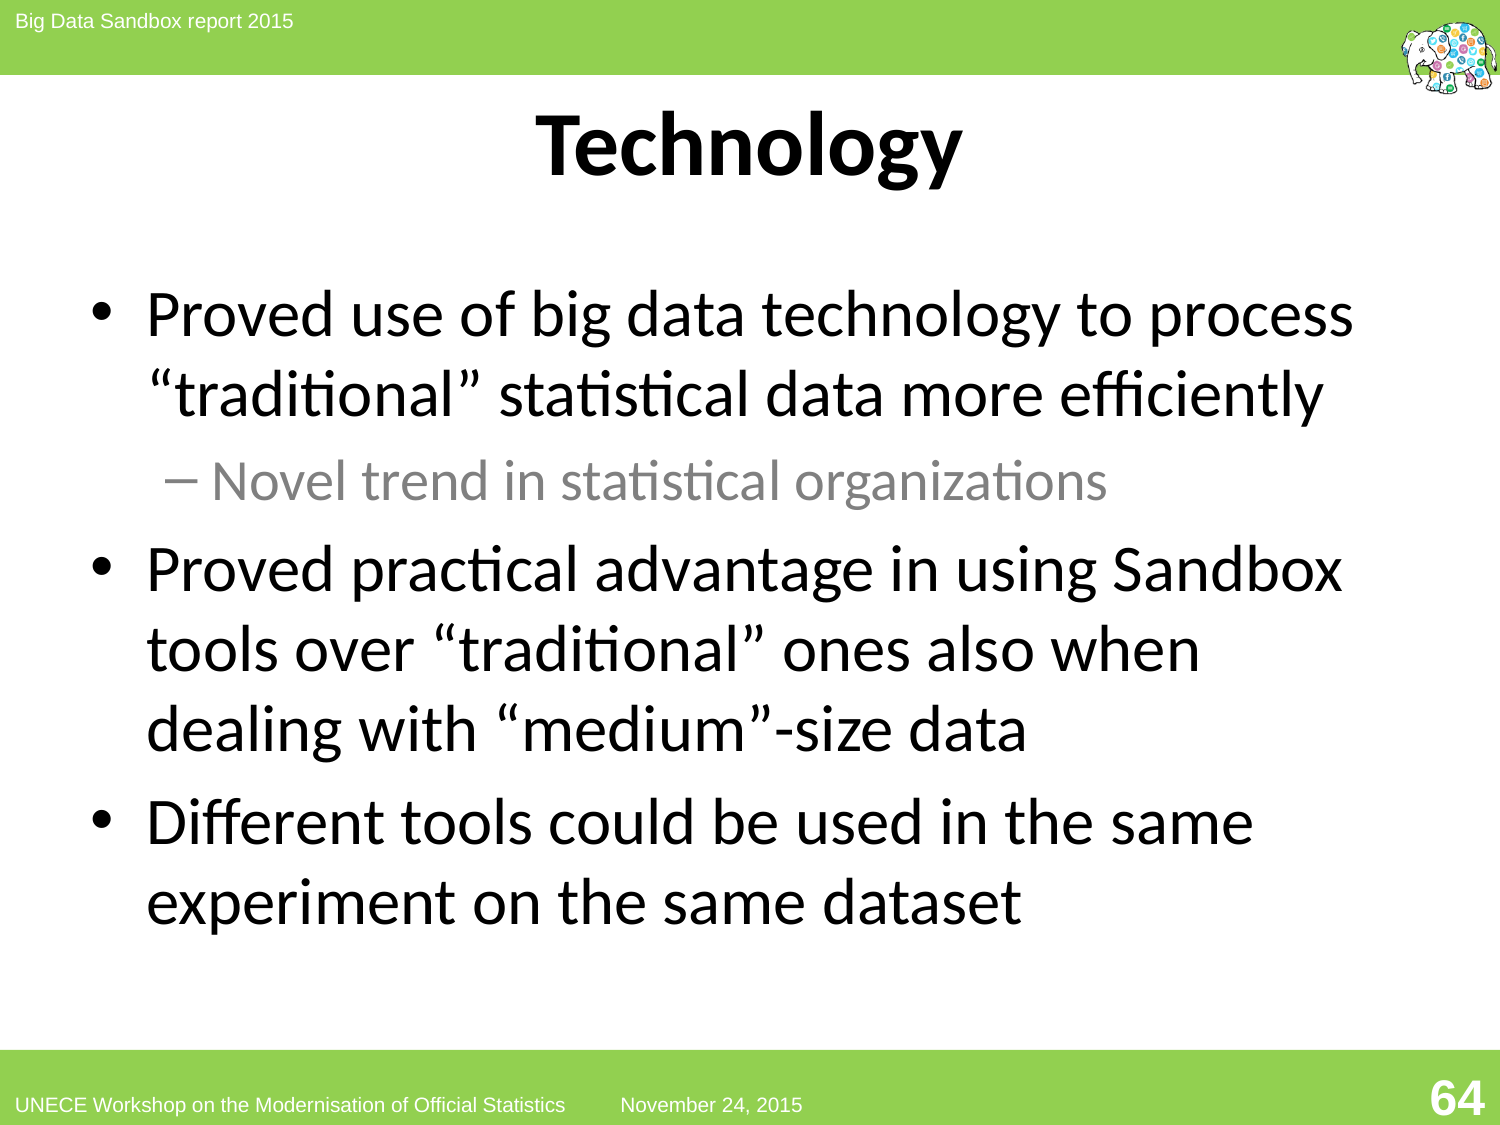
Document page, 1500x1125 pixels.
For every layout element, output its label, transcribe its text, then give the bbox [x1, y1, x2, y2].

slide_number 64 [1388, 1058, 1500, 1125]
picture [1388, 15, 1500, 96]
list Proved use of big data technology to process “traditional” statistical data more efficiently Novel trend in statistical organizations Proved practical advantage in using Sandbox tools over “traditional” ones also when dealing with “medium”-size data Different tools could be used in the same experiment on the same dataset [75, 262, 1425, 1005]
title Technology [75, 45, 1425, 233]
